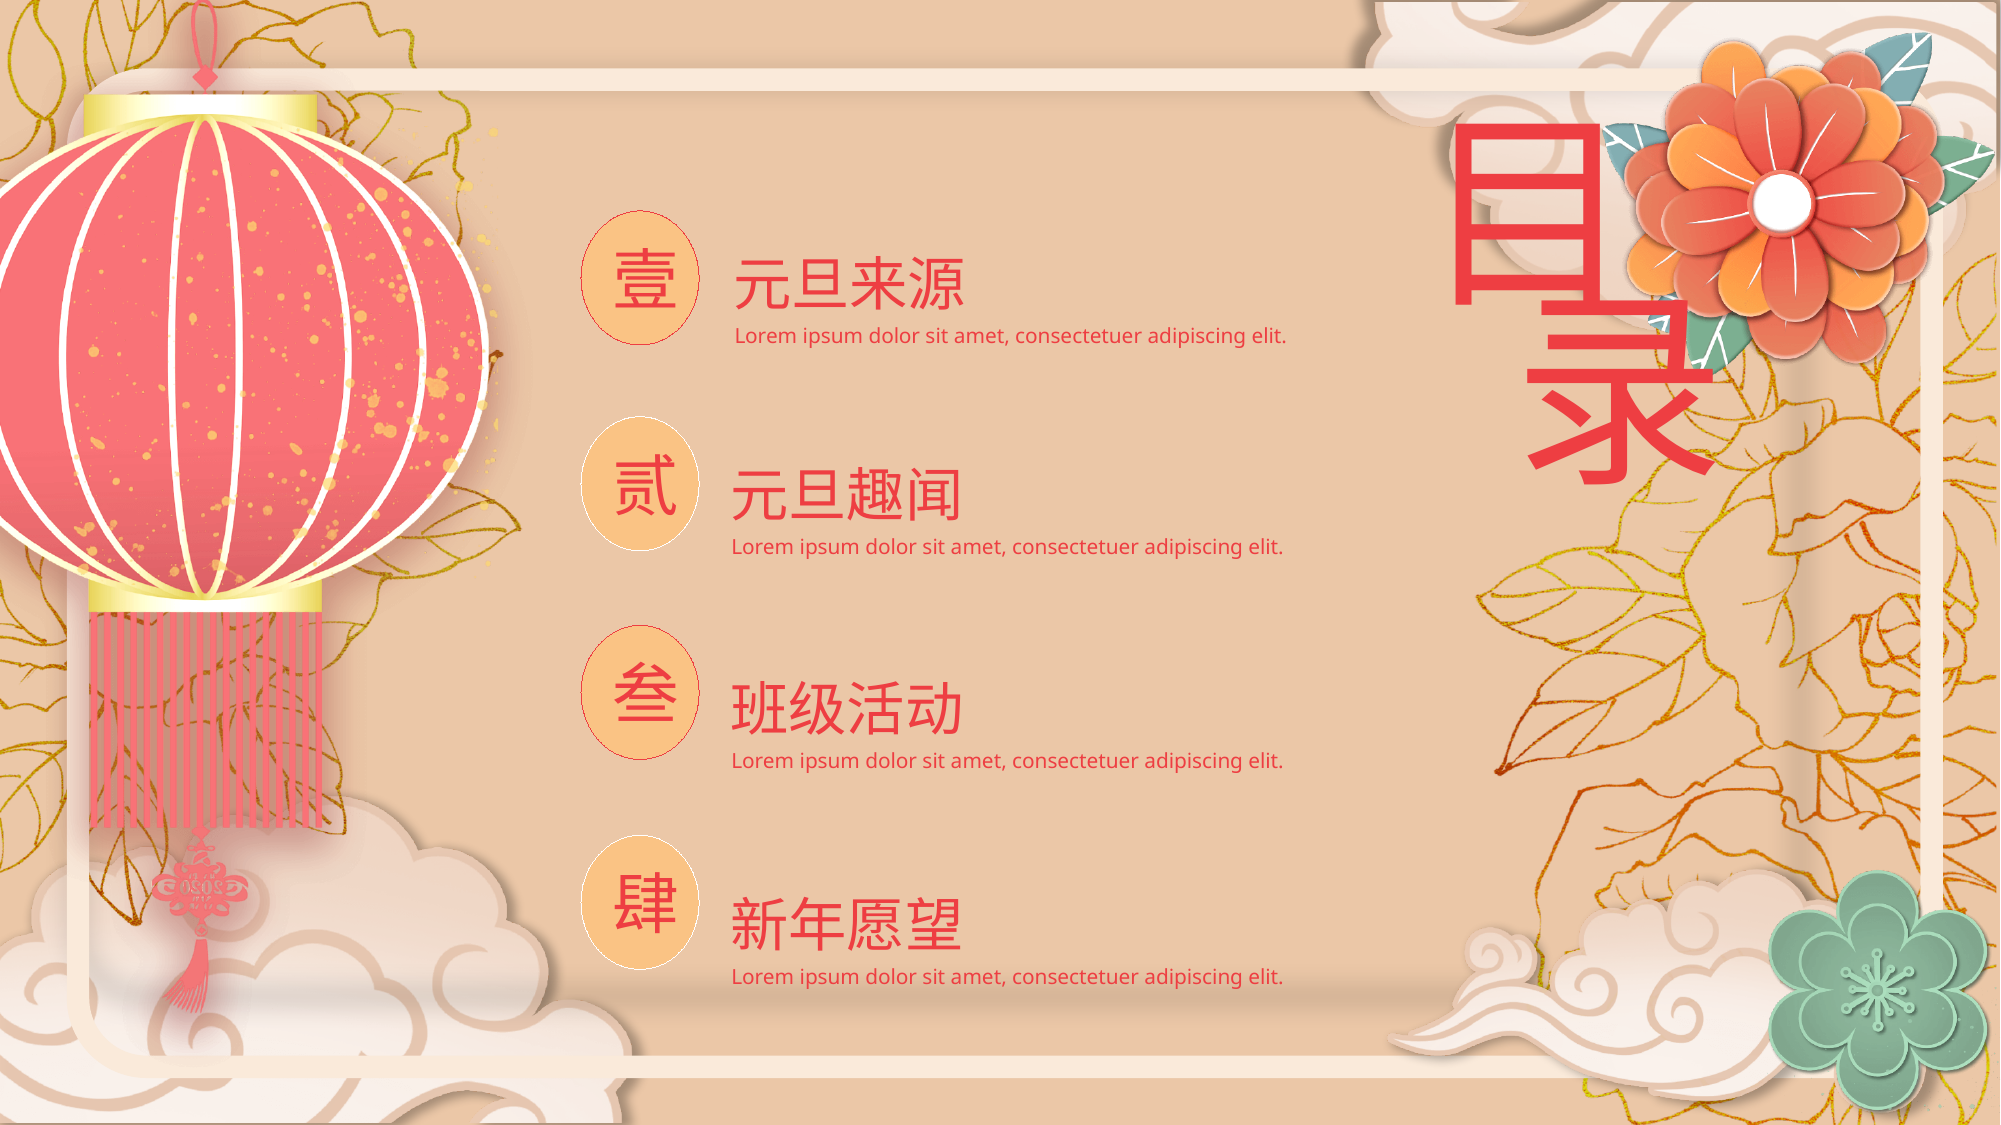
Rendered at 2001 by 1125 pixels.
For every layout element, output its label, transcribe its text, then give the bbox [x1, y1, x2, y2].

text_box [581, 633, 1354, 781]
text_box 录 [1498, 247, 1742, 518]
picture [1258, 1115, 1997, 1125]
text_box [581, 843, 1354, 997]
text_box 目 [1407, 69, 1559, 339]
picture [1258, 0, 2000, 857]
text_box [0, 0, 777, 1125]
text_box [581, 424, 1354, 567]
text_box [580, 218, 1357, 356]
